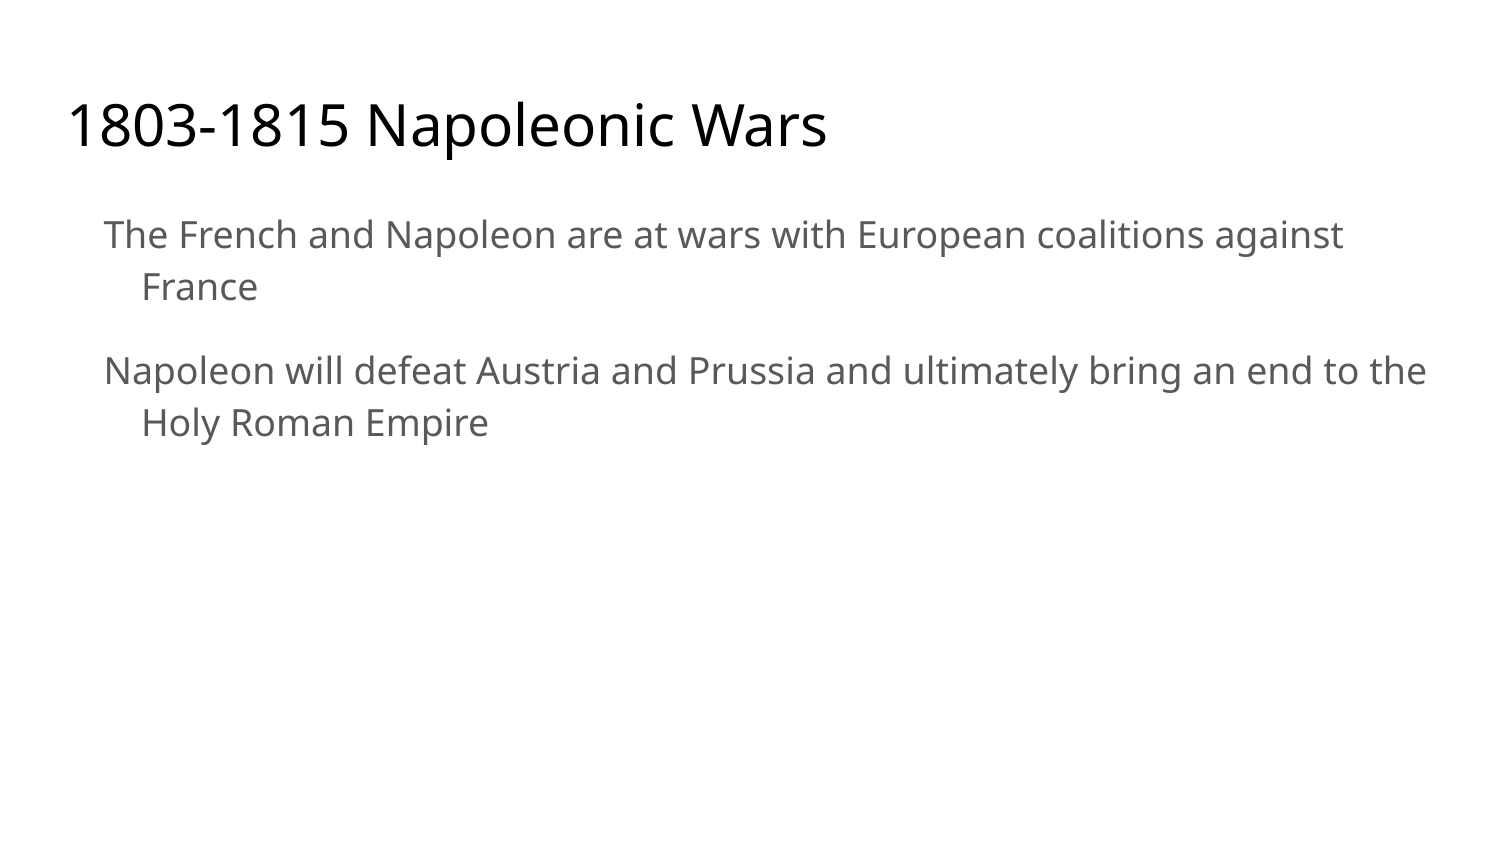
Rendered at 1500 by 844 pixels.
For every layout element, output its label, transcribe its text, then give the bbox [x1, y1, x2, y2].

list The French and Napoleon are at wars with European coalitions against France Napoleon will defeat Austria and Prussia and ultimately bring an end to the Holy Roman Empire [51, 189, 1449, 750]
title 1803-1815 Napoleonic Wars [51, 72, 1449, 167]
